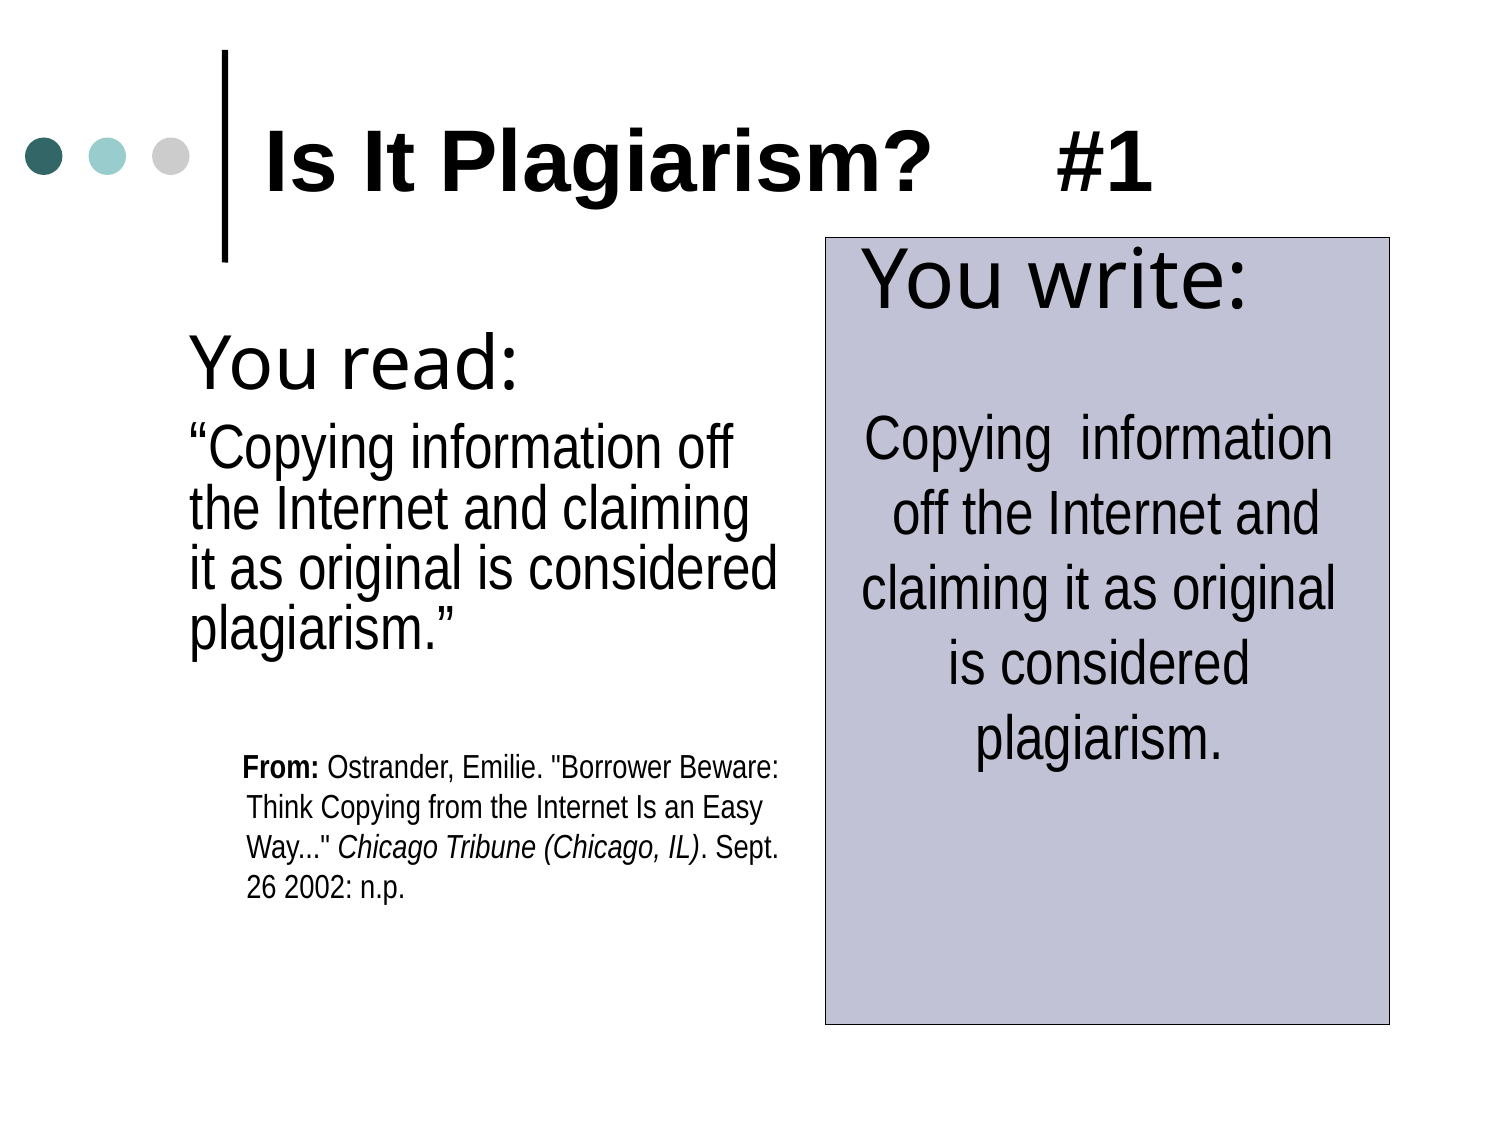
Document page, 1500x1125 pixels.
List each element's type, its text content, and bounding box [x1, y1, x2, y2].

title Is It Plagiarism? #1 [249, 31, 1400, 282]
list You write: Copying information off the Internet and claiming it as original is considered plagiarism. [825, 237, 1390, 1025]
list You read: “Copying information off the Internet and claiming it as original is considered plagiarism.” From: Ostrander, Emilie. "Borrower Beware: Think Copying from the Internet Is an Easy Way..." Chicago Tribune (Chicago, IL). Sept. 26 2002: n.p. [174, 324, 800, 1063]
